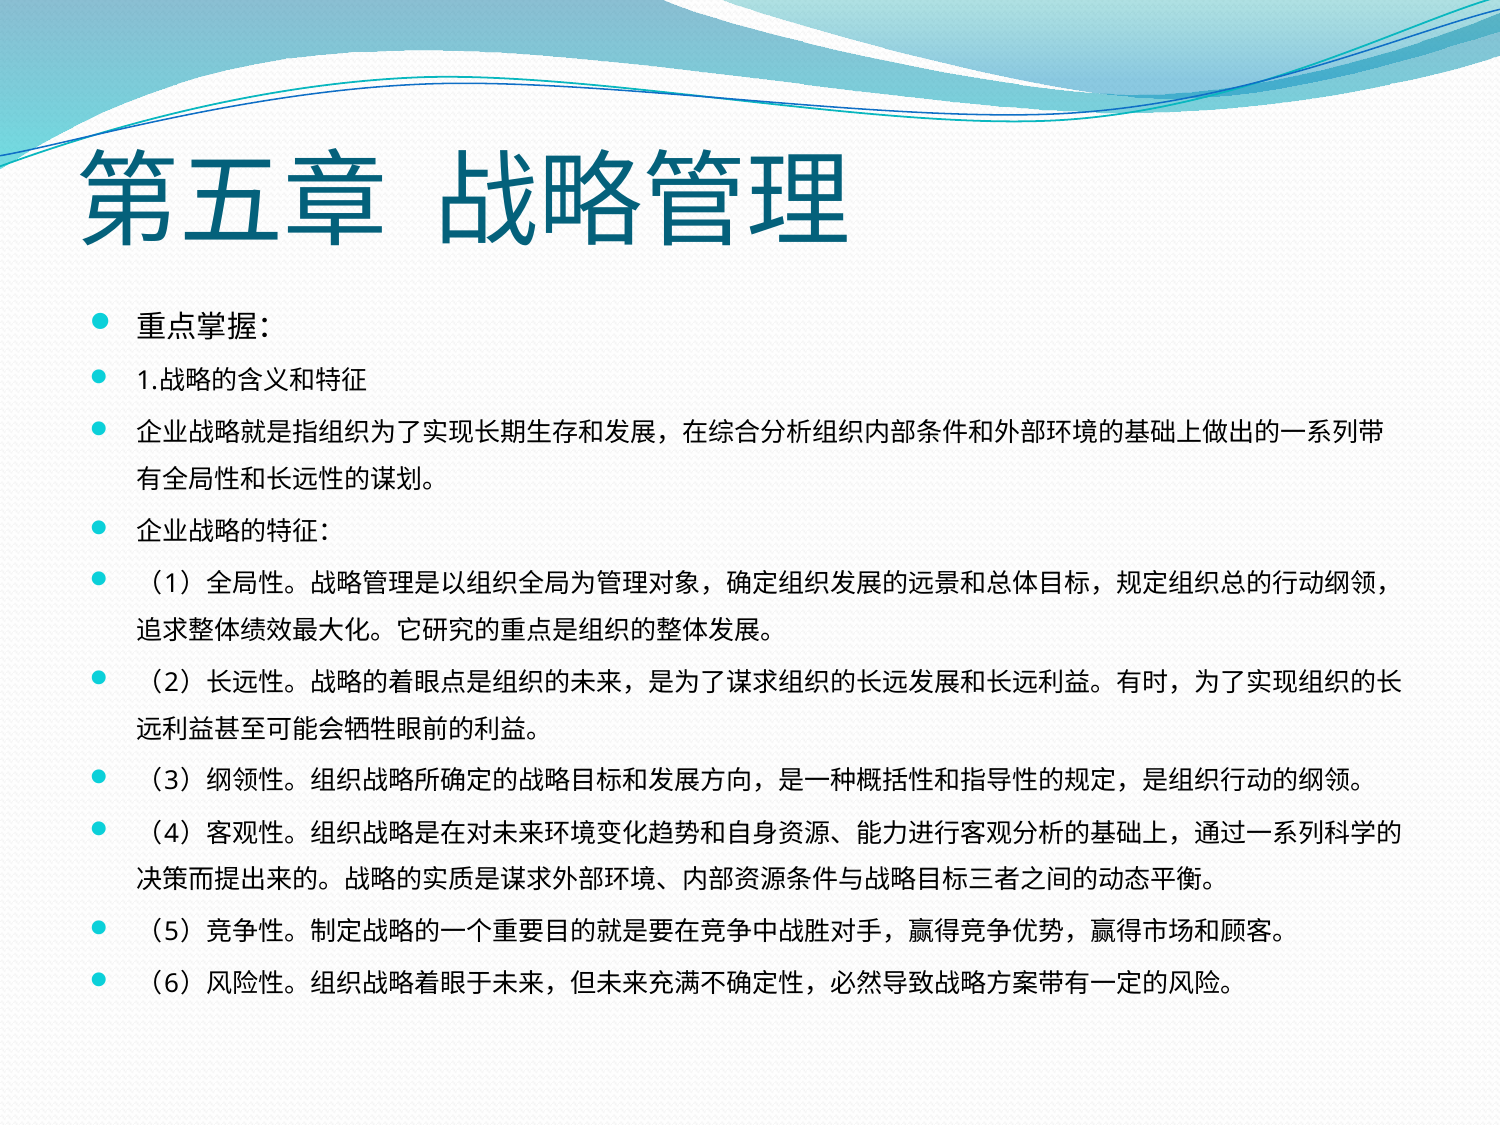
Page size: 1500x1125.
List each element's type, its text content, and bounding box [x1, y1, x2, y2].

list 重点掌握： 1.战略的含义和特征 企业战略就是指组织为了实现长期生存和发展，在综合分析组织内部条件和外部环境的基础上做出的一系列带有全局性和长远性的谋划。 企业战略的特征： （1）全局性。战略管理是以组织全局为管理对象，确定组织发展的远景和总体目标，规定组织总的行动纲领，追求整体绩效最大化。它研究的重点是组织的整体发展。 （2）长远性。战略的着眼点是组织的未来，是为了谋求组织的长远发展和长远利益。有时，为了实现组织的长远利益甚至可能会牺牲眼前的利益。 （3）纲领性。组织战略所确定的战略目标和发展方向，是一种概括性和指导性的规定，是组织行动的纲领。 （4）客观性。组织战略是在对未来环境变化趋势和自身资源、能力进行客观分析的基础上，通过一系列科学的决策而提出来的。战略的实质是谋求外部环境、内部资源条件与战略目标三者之间的动态平衡。 （5）竞争性。制定战略的一个重要目的就是要在竞争中战胜对手，赢得竞争优势，赢得市场和顾客。 （6）风险性。组织战略着眼于未来，但未来充满不确定性，必然导致战略方案带有一定的风险。 [75, 281, 1425, 1038]
title 第五章 战略管理 [75, 70, 1425, 258]
